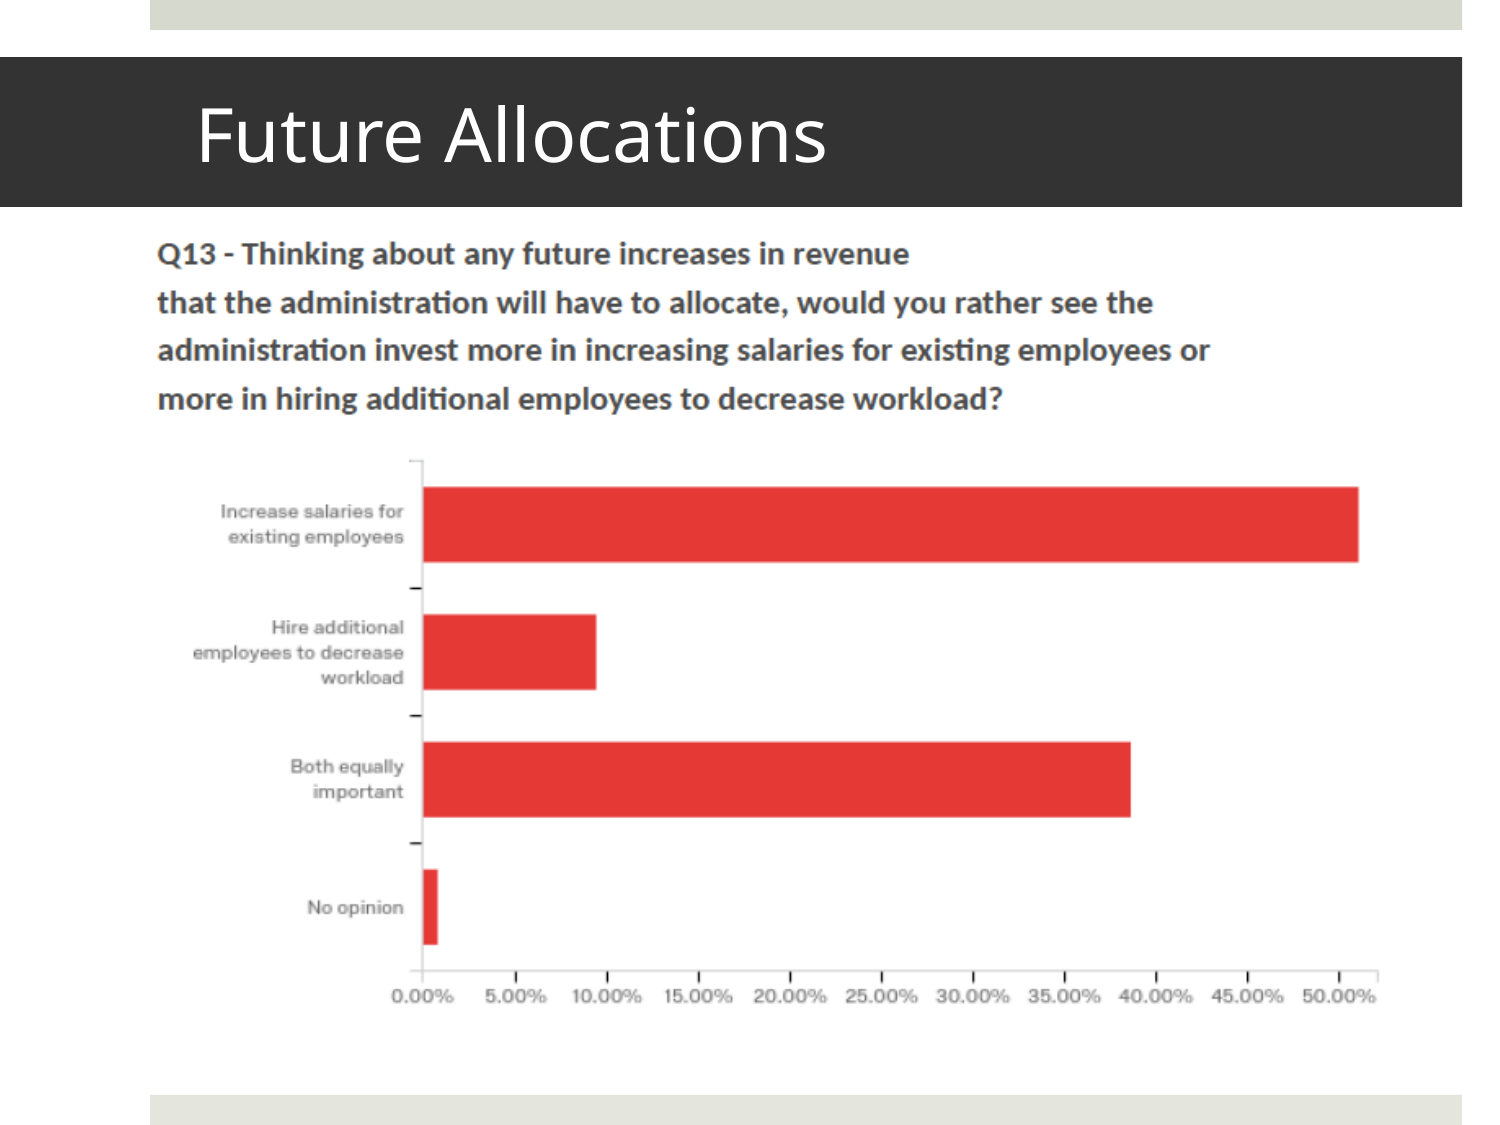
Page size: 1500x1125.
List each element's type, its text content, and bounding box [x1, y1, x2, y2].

title Future Allocations [0, 57, 1463, 207]
picture [145, 223, 1438, 1054]
